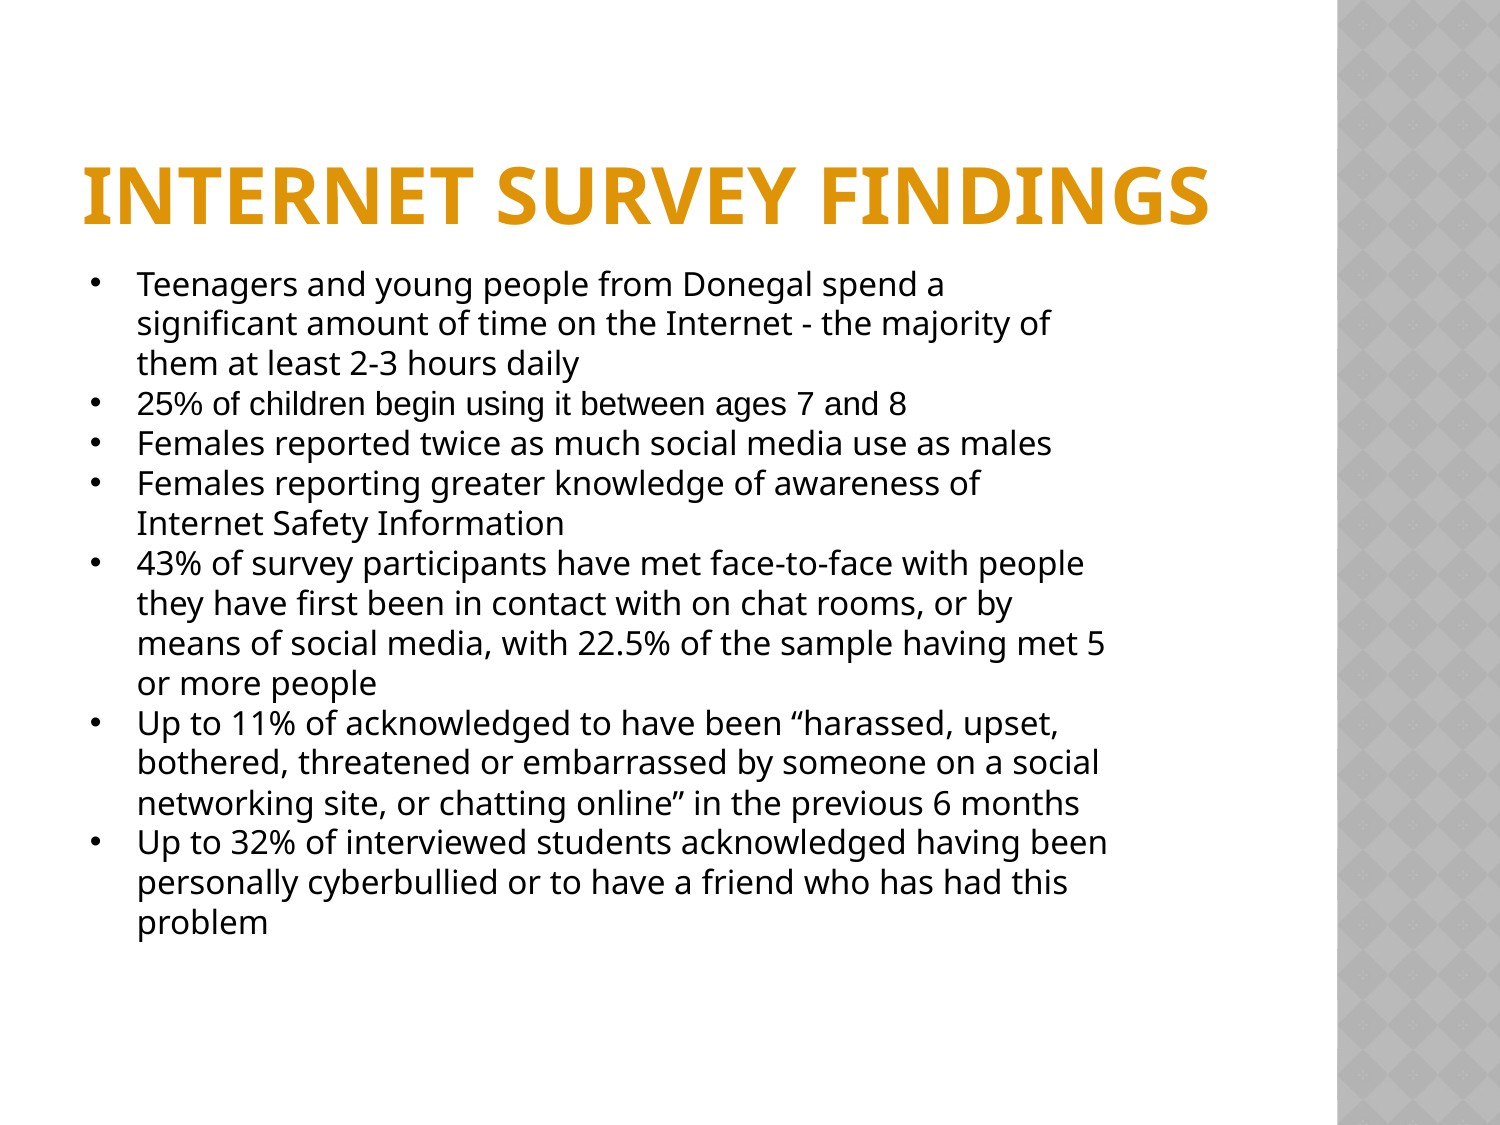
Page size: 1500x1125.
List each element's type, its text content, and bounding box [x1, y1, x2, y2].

title Internet Survey Findings [75, 52, 1263, 240]
text_box Teenagers and young people from Donegal spend a significant amount of time on the Internet - the majority of them at least 2-3 hours daily 25% of children begin using it between ages 7 and 8 Females reported twice as much social media use as males Females reporting greater knowledge of awareness of Internet Safety Information 43% of survey participants have met face-to-face with people they have first been in contact with on chat rooms, or by means of social media, with 22.5% of the sample having met 5 or more people Up to 11% of acknowledged to have been “harassed, upset, bothered, threatened or embarrassed by someone on a social networking site, or chatting online” in the previous 6 months Up to 32% of interviewed students acknowledged having been personally cyberbullied or to have a friend who has had this problem [74, 255, 1125, 1125]
